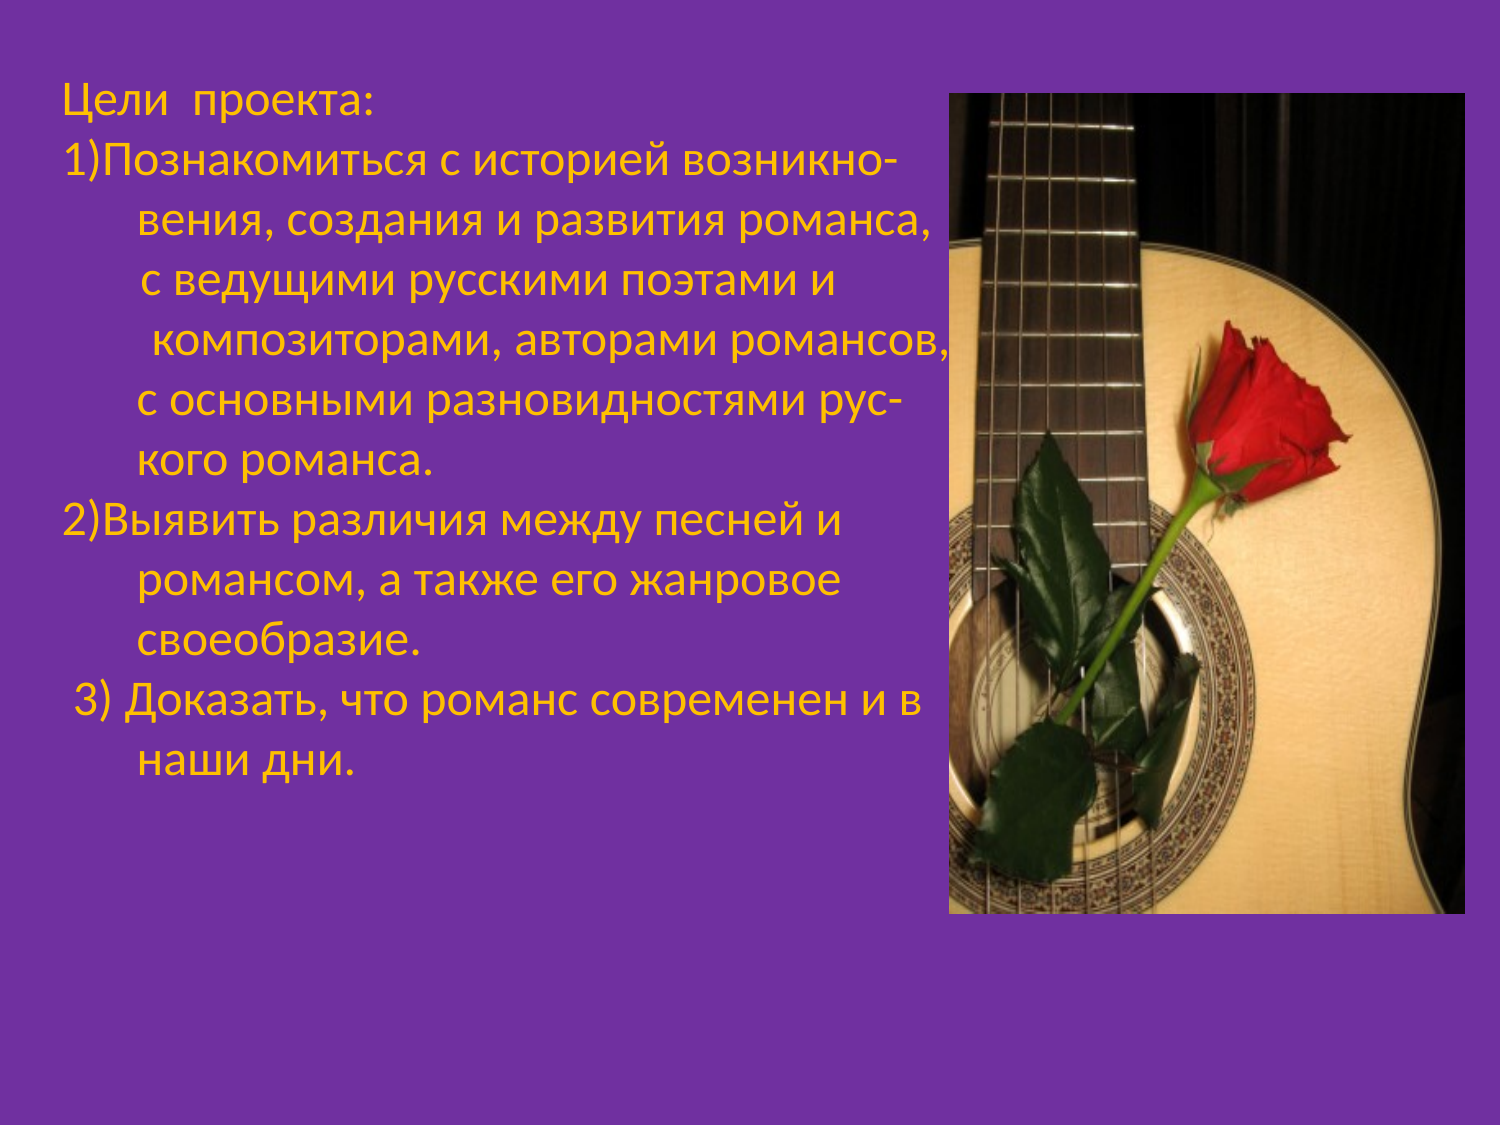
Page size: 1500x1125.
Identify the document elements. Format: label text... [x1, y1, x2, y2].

picture [948, 93, 1466, 915]
text_box Цели проекта: 1)Познакомиться с историей возникно- вения, создания и развития романса, с ведущими русскими поэтами и композиторами, авторами романсов, с основными разновидностями рус- кого романса. 2)Выявить различия между песней и романсом, а также его жанровое своеобразие. 3) Доказать, что романс современен и в наши дни. [46, 58, 985, 974]
